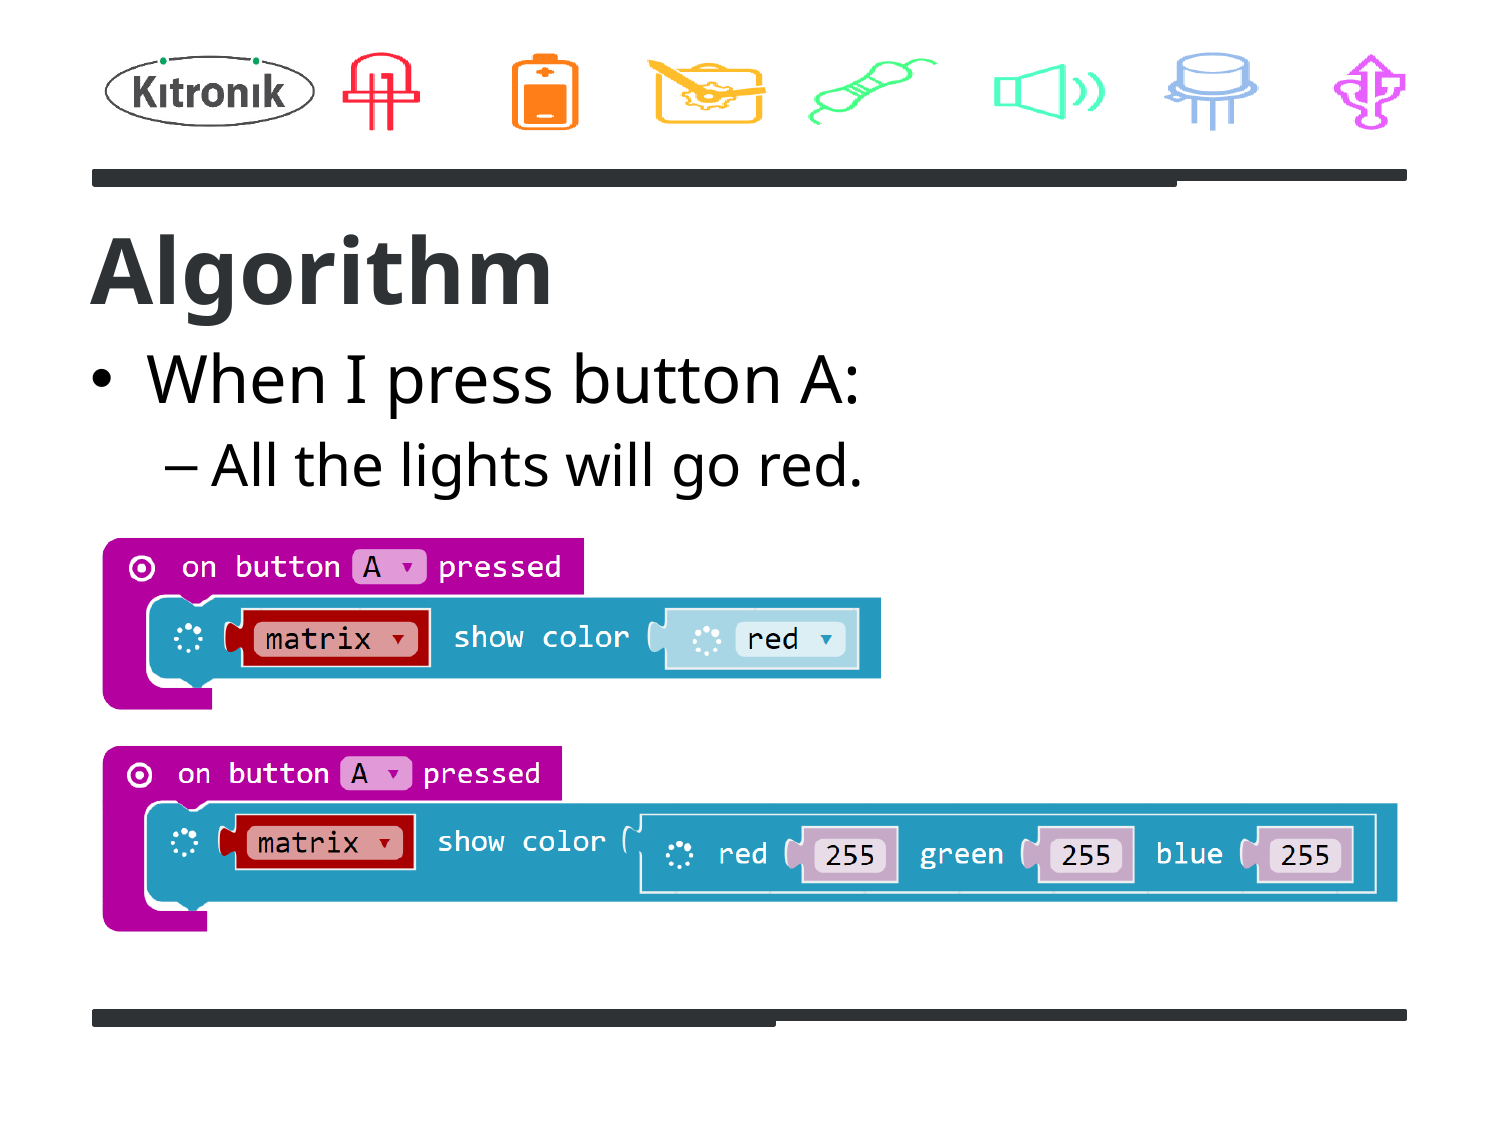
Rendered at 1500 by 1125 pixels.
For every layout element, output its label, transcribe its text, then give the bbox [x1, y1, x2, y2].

text_box [92, 1021, 776, 1027]
picture [94, 739, 1406, 939]
text_box [92, 169, 1407, 181]
picture [342, 52, 1406, 131]
picture [94, 44, 325, 138]
title Algorithm [75, 174, 1425, 329]
text_box [92, 1009, 1407, 1021]
picture [94, 526, 889, 718]
list When I press button A: All the lights will go red. [75, 329, 1425, 966]
text_box [92, 181, 1177, 187]
